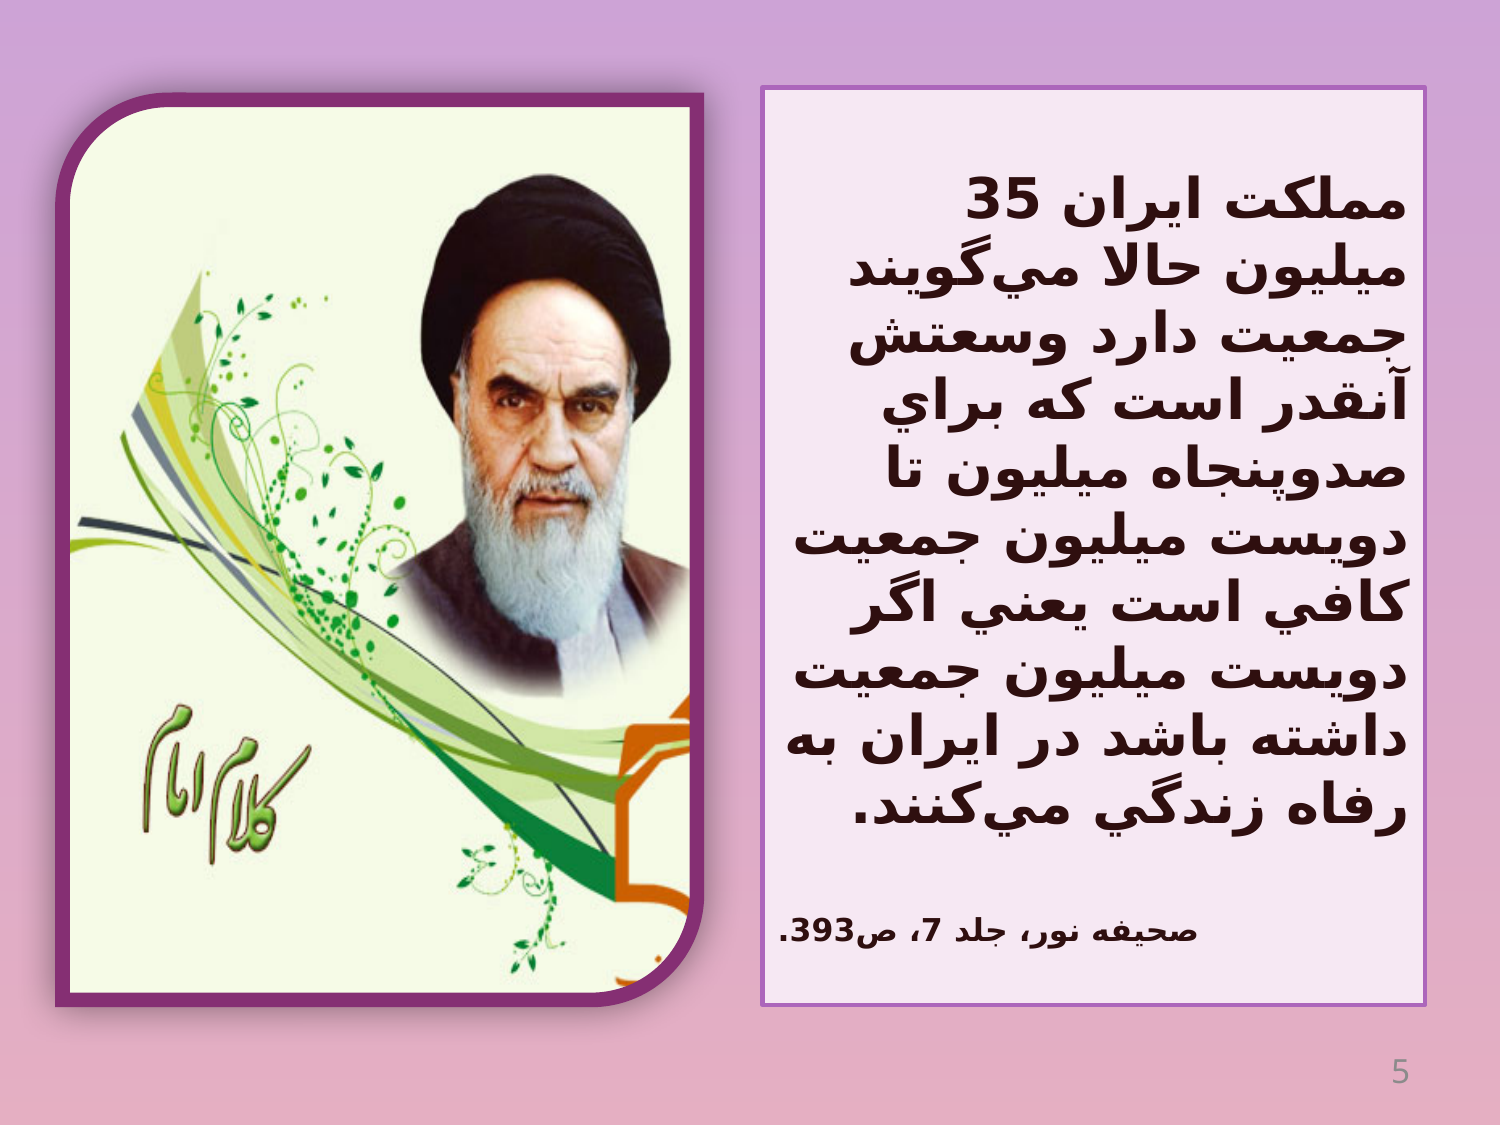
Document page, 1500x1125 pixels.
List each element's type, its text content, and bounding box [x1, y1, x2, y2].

list مملکت ايران 35 ميليون حالا مي‌گويند جمعيت دارد وسعتش آنقدر است که براي صدوپنجاه ميليون تا دويست ميليون جمعيت کافي است يعني اگر دويست ميليون جمعيت داشته باشد در ايران به رفاه زندگي مي‌کنند. صحيفه نور، جلد 7، ص393. [760, 85, 1427, 1007]
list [62, 99, 698, 1001]
slide_number 5 [1074, 1042, 1425, 1103]
